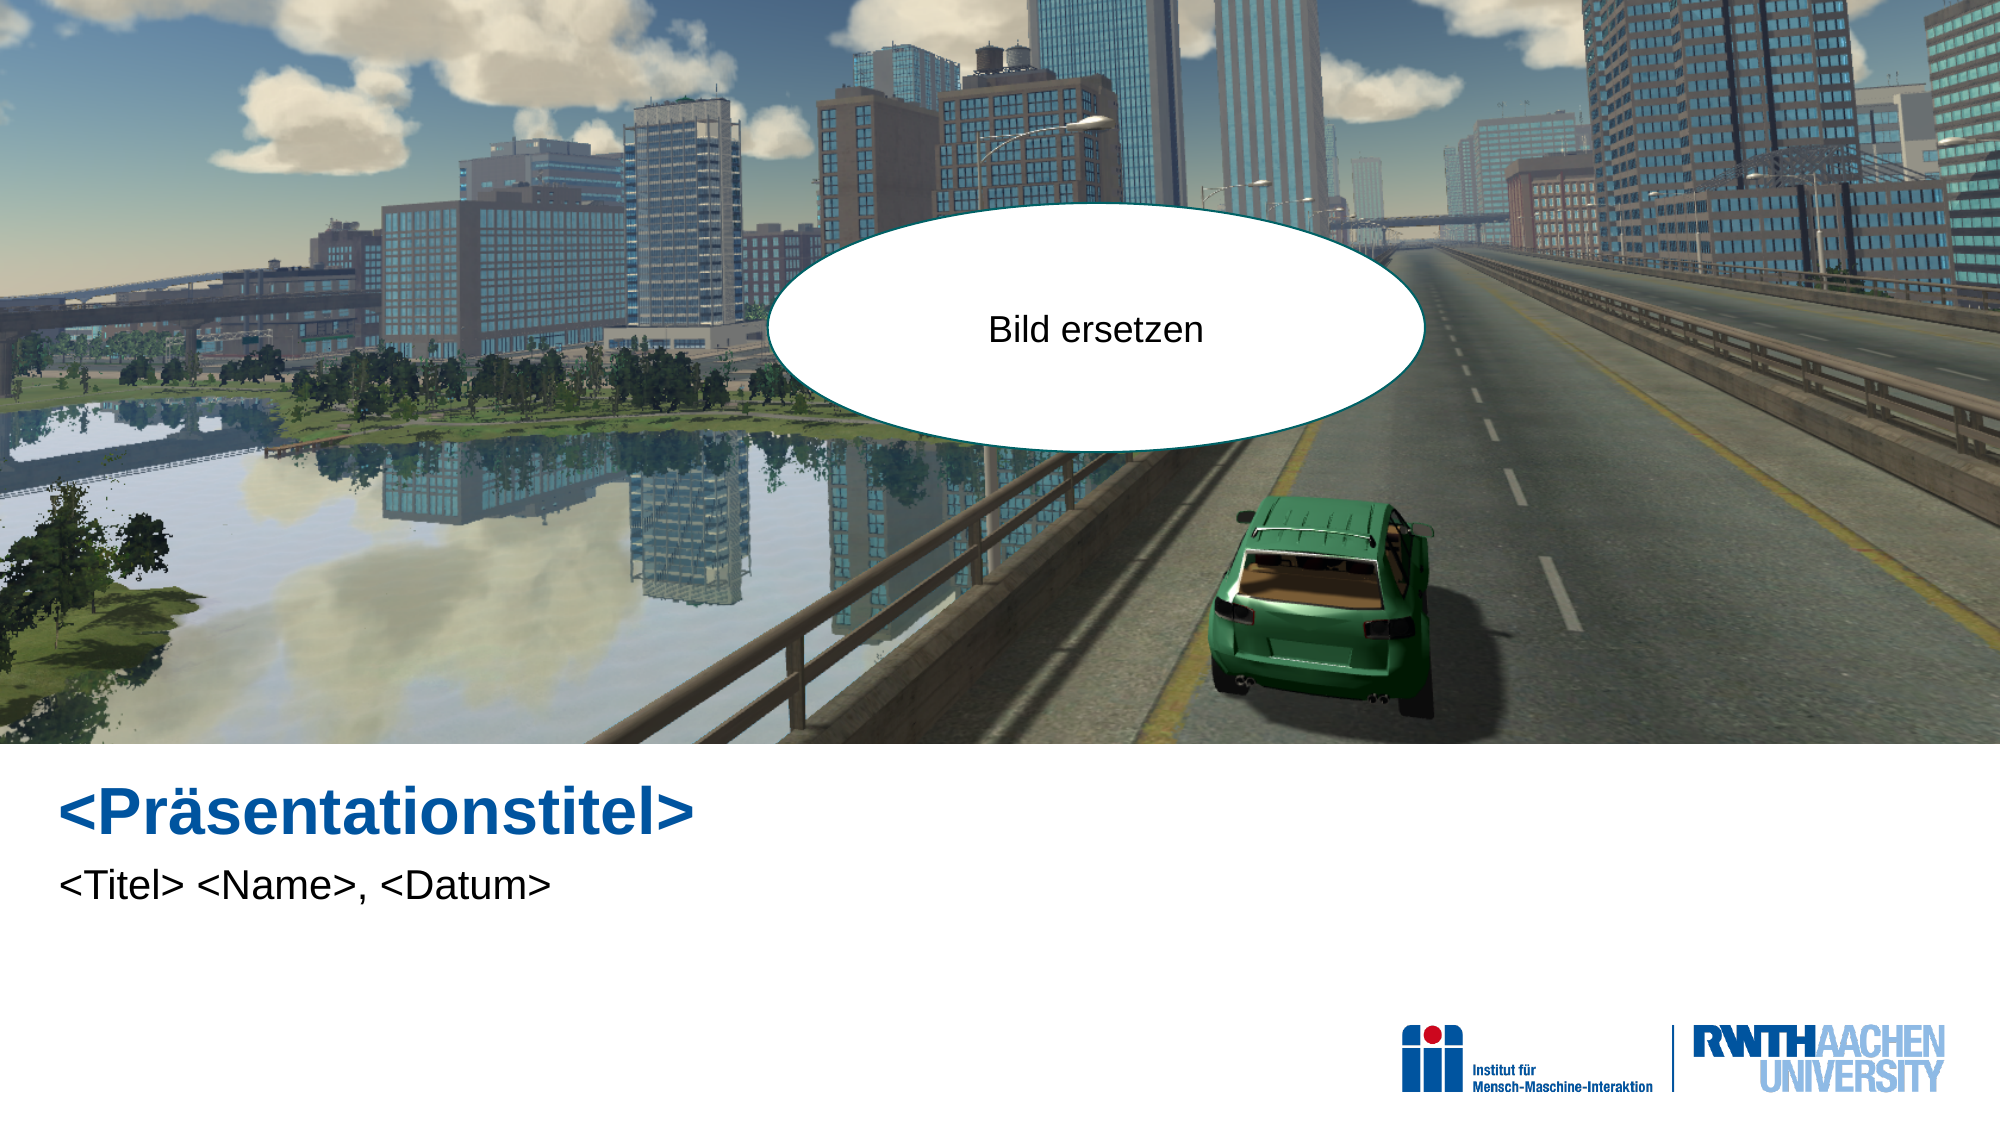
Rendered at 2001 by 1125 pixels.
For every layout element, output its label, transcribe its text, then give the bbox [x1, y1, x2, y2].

title <Präsentationstitel> [59, 777, 1943, 858]
subtitle <Titel> <Name>, <Datum> [59, 858, 1943, 992]
picture [1381, 991, 1965, 1125]
picture [0, 0, 2000, 744]
